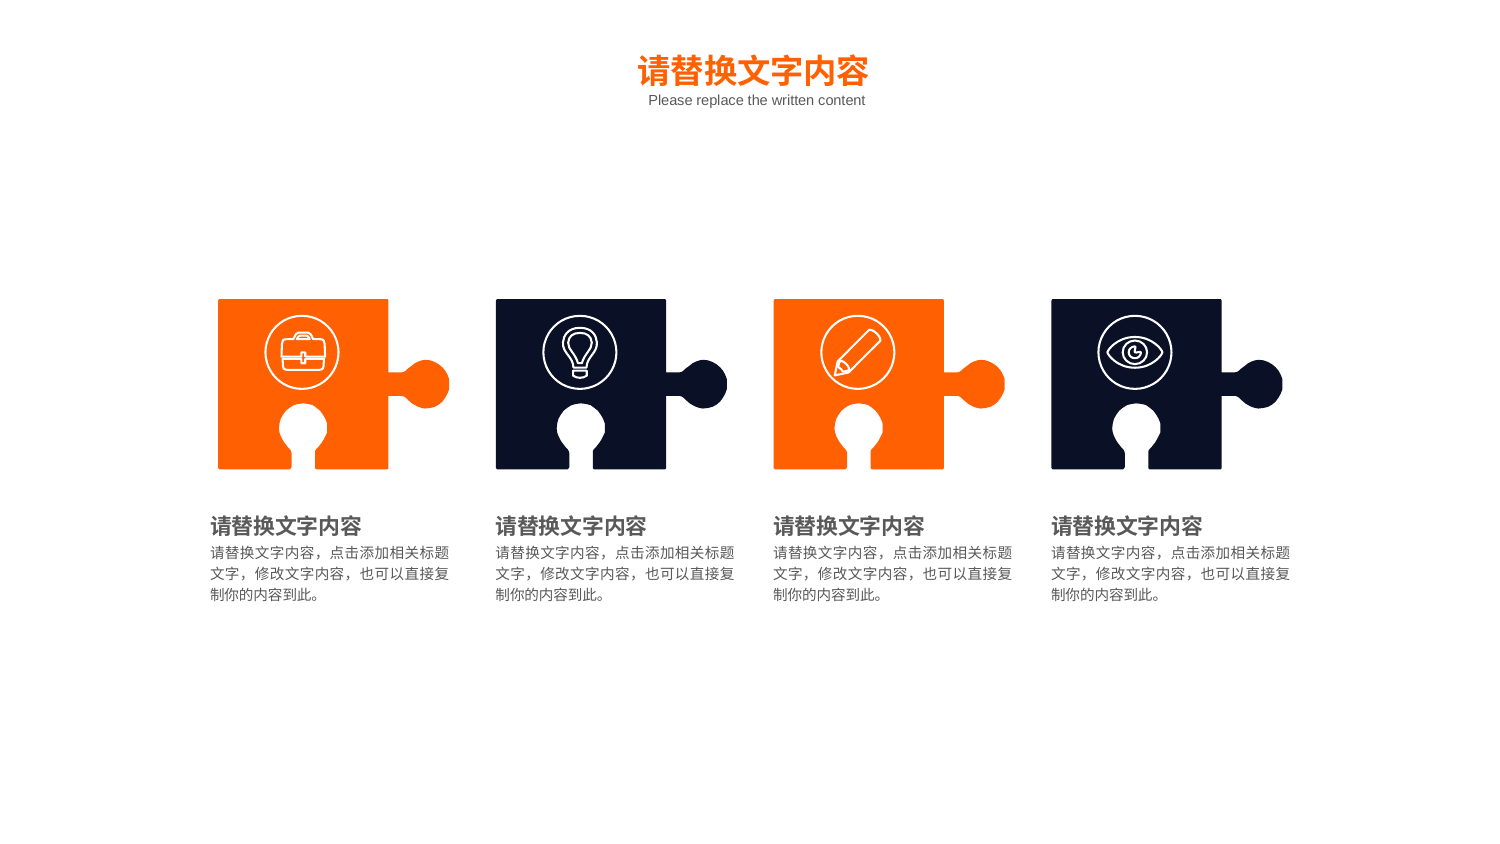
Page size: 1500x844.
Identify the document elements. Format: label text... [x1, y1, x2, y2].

text_box Please replace the written content [633, 98, 881, 116]
text_box 请替换文字内容 [210, 507, 399, 539]
text_box 请替换文字内容，点击添加相关标题文字，修改文字内容，也可以直接复制你的内容到此。 [1051, 540, 1291, 604]
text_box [265, 315, 339, 389]
text_box [1051, 299, 1283, 470]
text_box 请替换文字内容，点击添加相关标题文字，修改文字内容，也可以直接复制你的内容到此。 [210, 540, 450, 604]
text_box 请替换文字内容，点击添加相关标题文字，修改文字内容，也可以直接复制你的内容到此。 [495, 540, 735, 604]
text_box [773, 299, 1005, 470]
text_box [543, 315, 617, 389]
text_box 请替换文字内容 [1051, 507, 1240, 539]
text_box [495, 299, 727, 470]
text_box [821, 315, 895, 389]
text_box 请替换文字内容 [495, 507, 684, 539]
text_box 请替换文字内容 [622, 42, 886, 98]
text_box 请替换文字内容 [773, 507, 962, 539]
text_box 请替换文字内容，点击添加相关标题文字，修改文字内容，也可以直接复制你的内容到此。 [773, 540, 1013, 604]
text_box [1098, 315, 1172, 389]
text_box [218, 299, 450, 470]
